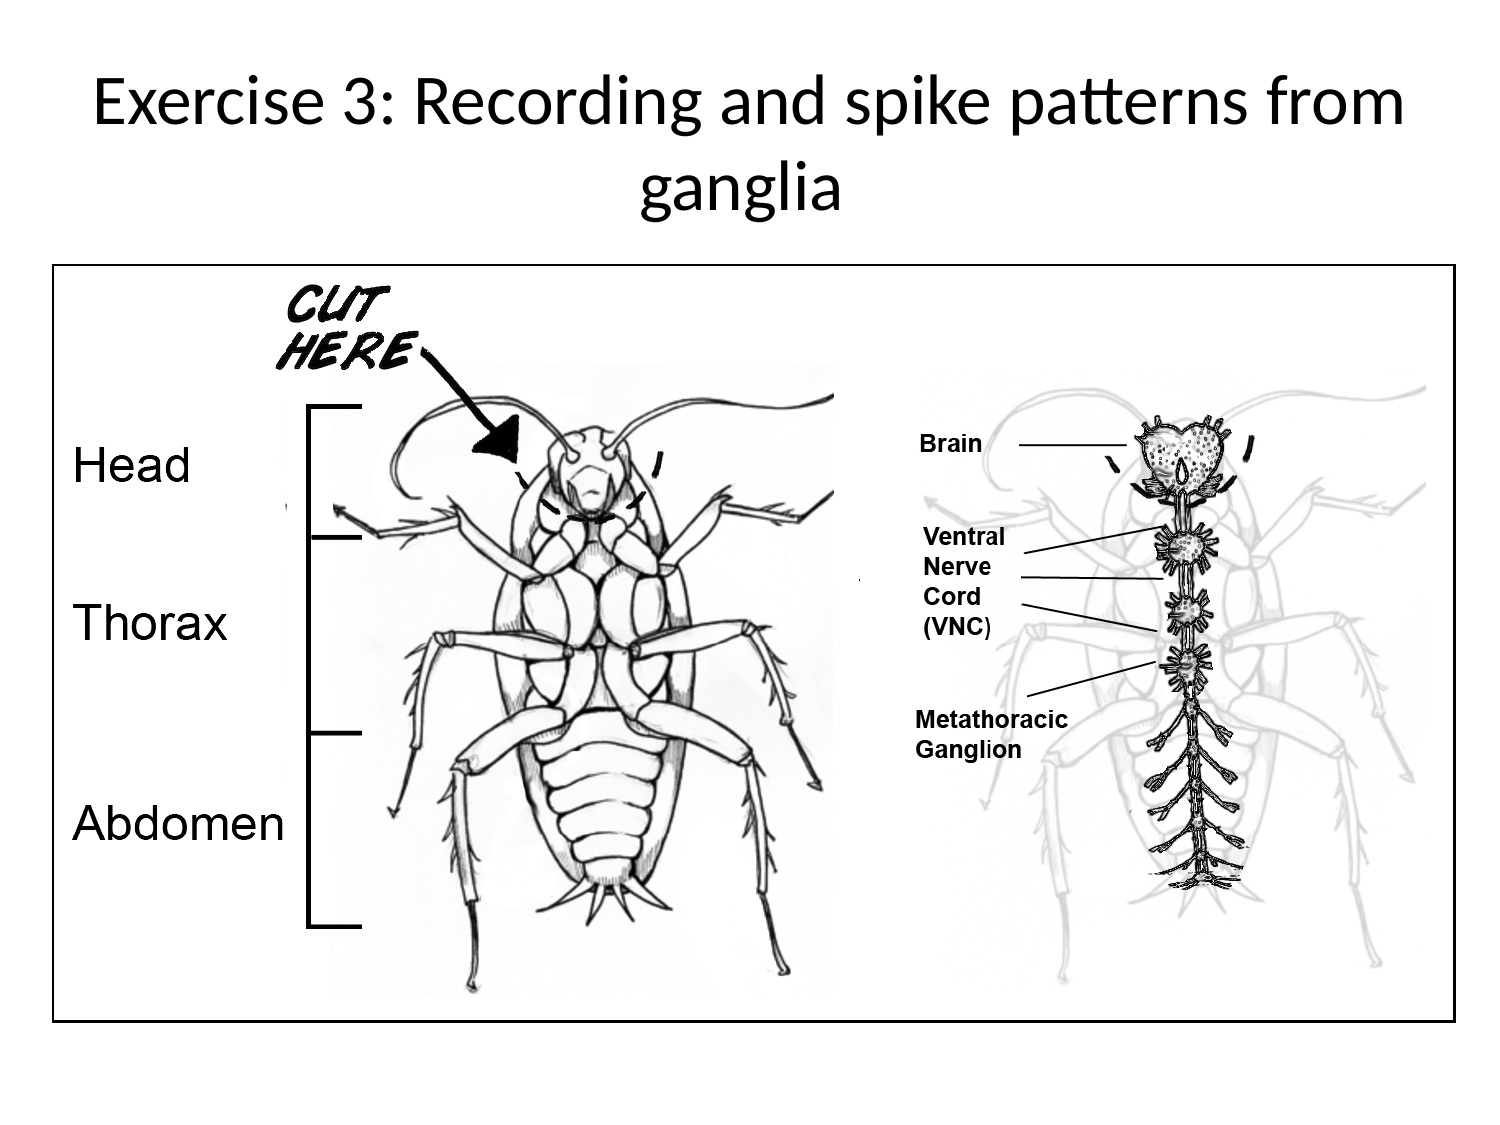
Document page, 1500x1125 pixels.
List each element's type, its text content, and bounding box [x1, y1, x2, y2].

picture [49, 262, 1458, 1026]
title Exercise 3: Recording and spike patterns from ganglia [75, 45, 1425, 233]
